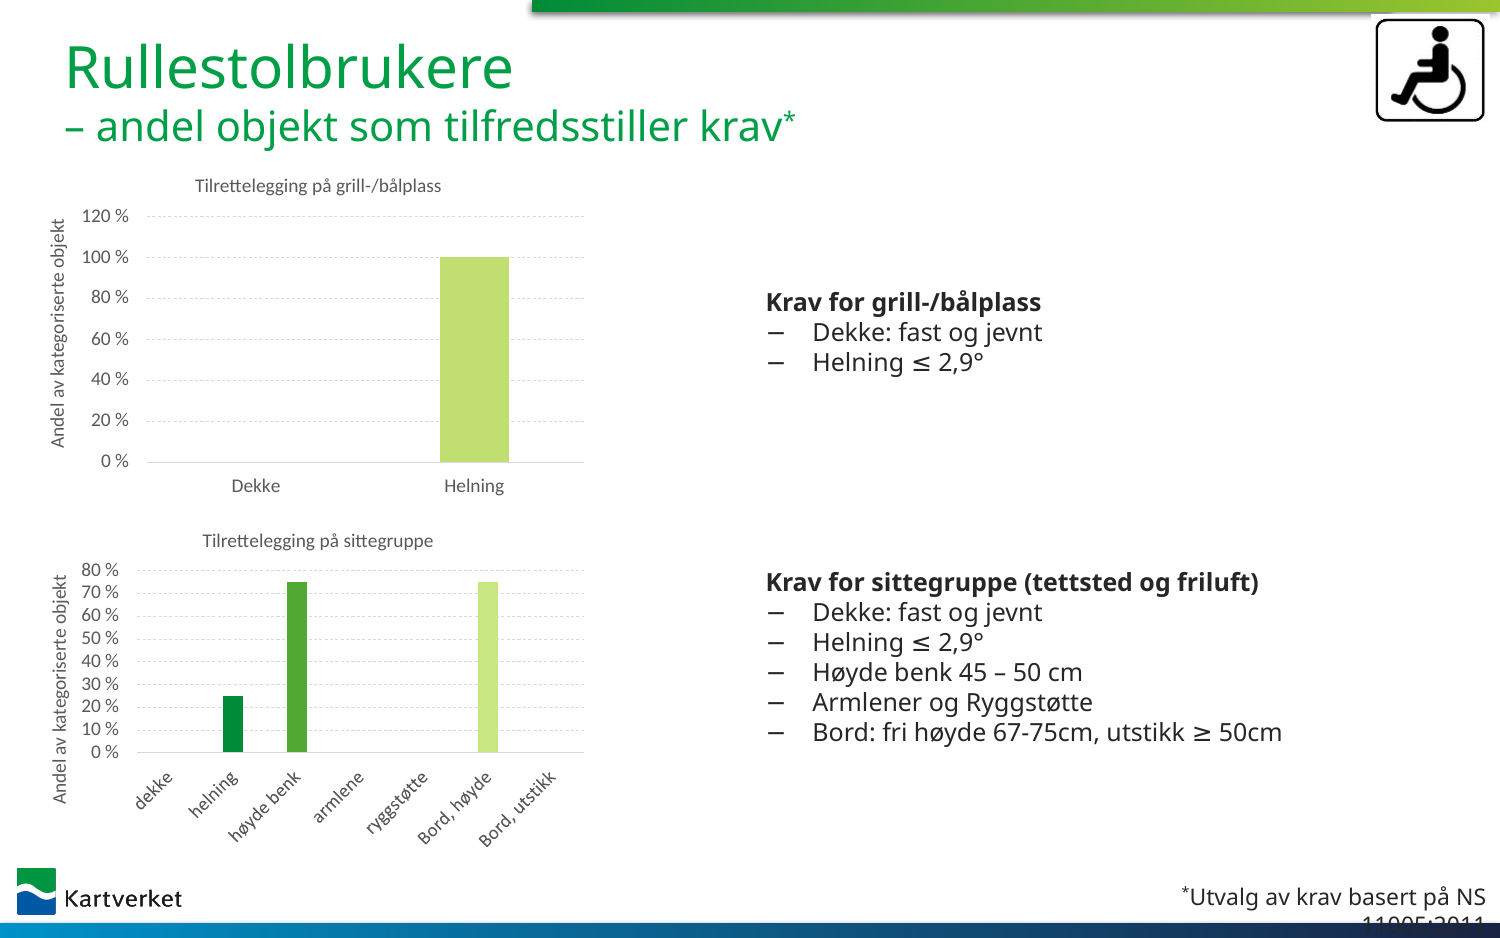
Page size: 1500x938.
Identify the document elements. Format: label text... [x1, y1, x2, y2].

text_box Krav for grill-/bålplass Dekke: fast og jevnt Helning ≤ 2,9° [750, 279, 1452, 384]
picture [1371, 13, 1491, 127]
text_box Krav for sittegruppe (tettsted og friluft) Dekke: fast og jevnt Helning ≤ 2,9° Høyde benk 45 – 50 cm Armlener og Ryggstøtte Bord: fri høyde 67-75cm, utstikk ≥ 50cm [750, 559, 1500, 754]
picture [41, 520, 595, 859]
text_box Rullestolbrukere – andel objekt som tilfredsstiller krav* [49, 14, 1431, 158]
text_box *Utvalg av krav basert på NS 11005:2011 [1068, 873, 1500, 938]
picture [41, 166, 595, 505]
